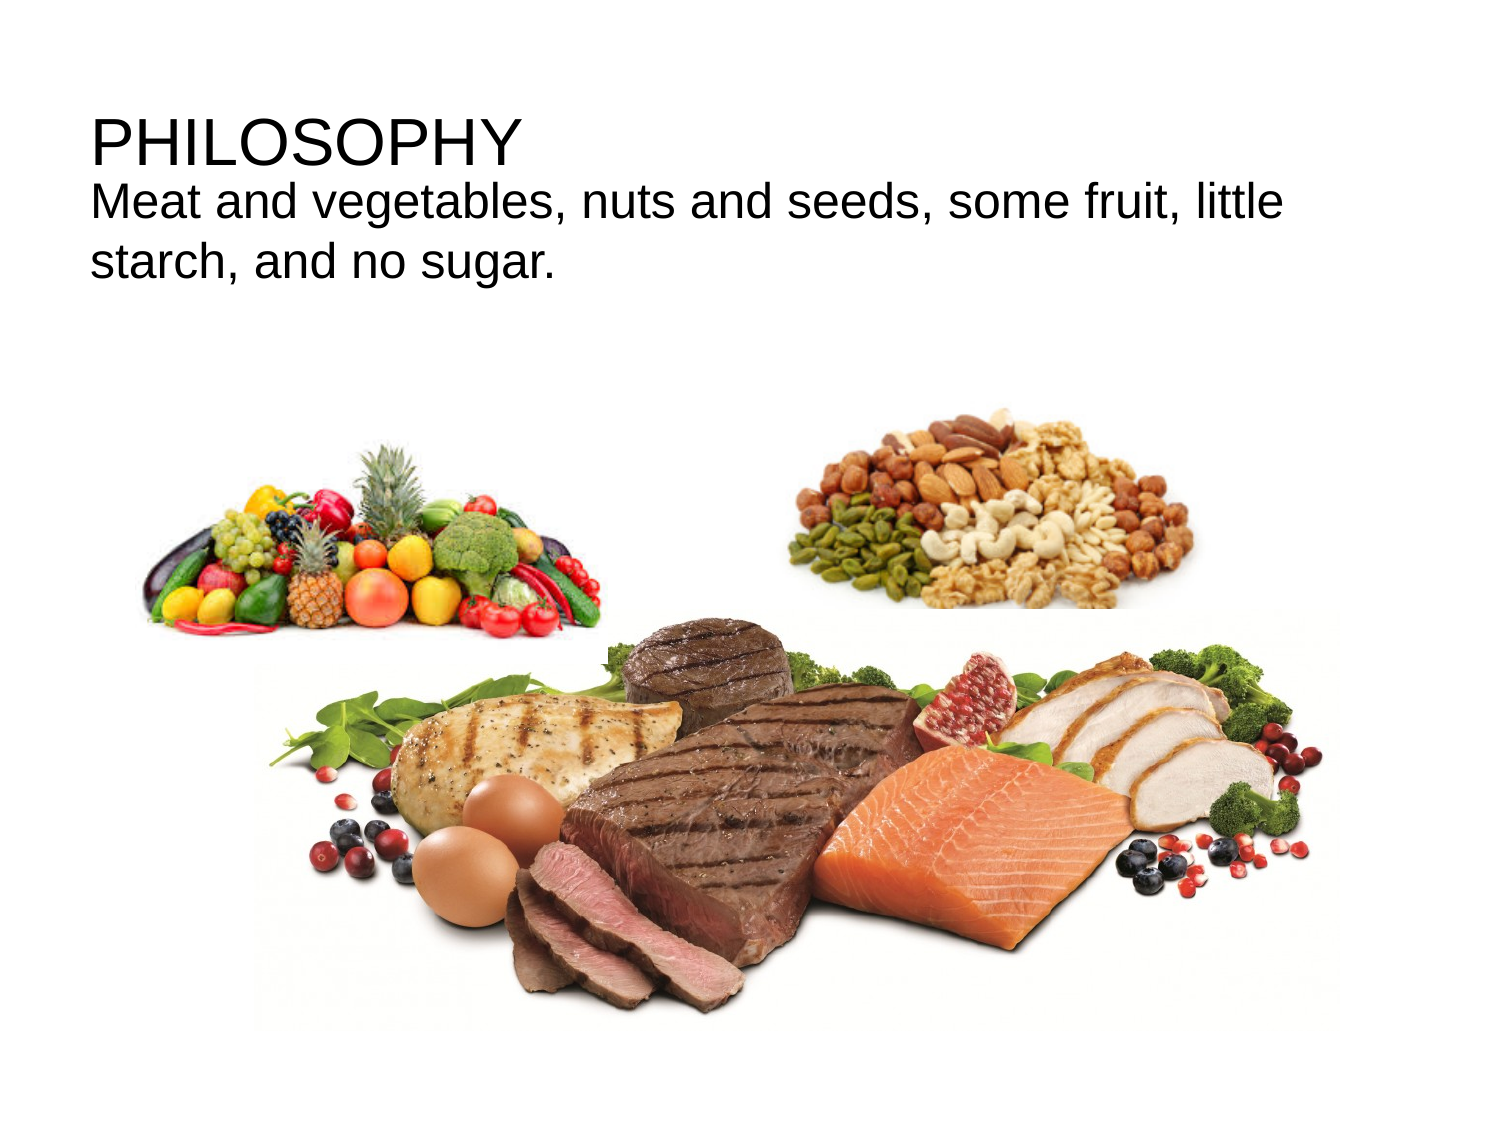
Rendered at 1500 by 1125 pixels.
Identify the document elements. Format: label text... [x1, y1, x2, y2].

list Meat and vegetables, nuts and seeds, some fruit, little starch, and no sugar. [75, 160, 1425, 1005]
picture [135, 352, 1340, 1031]
title PHILOSOPHY [75, 45, 1425, 160]
